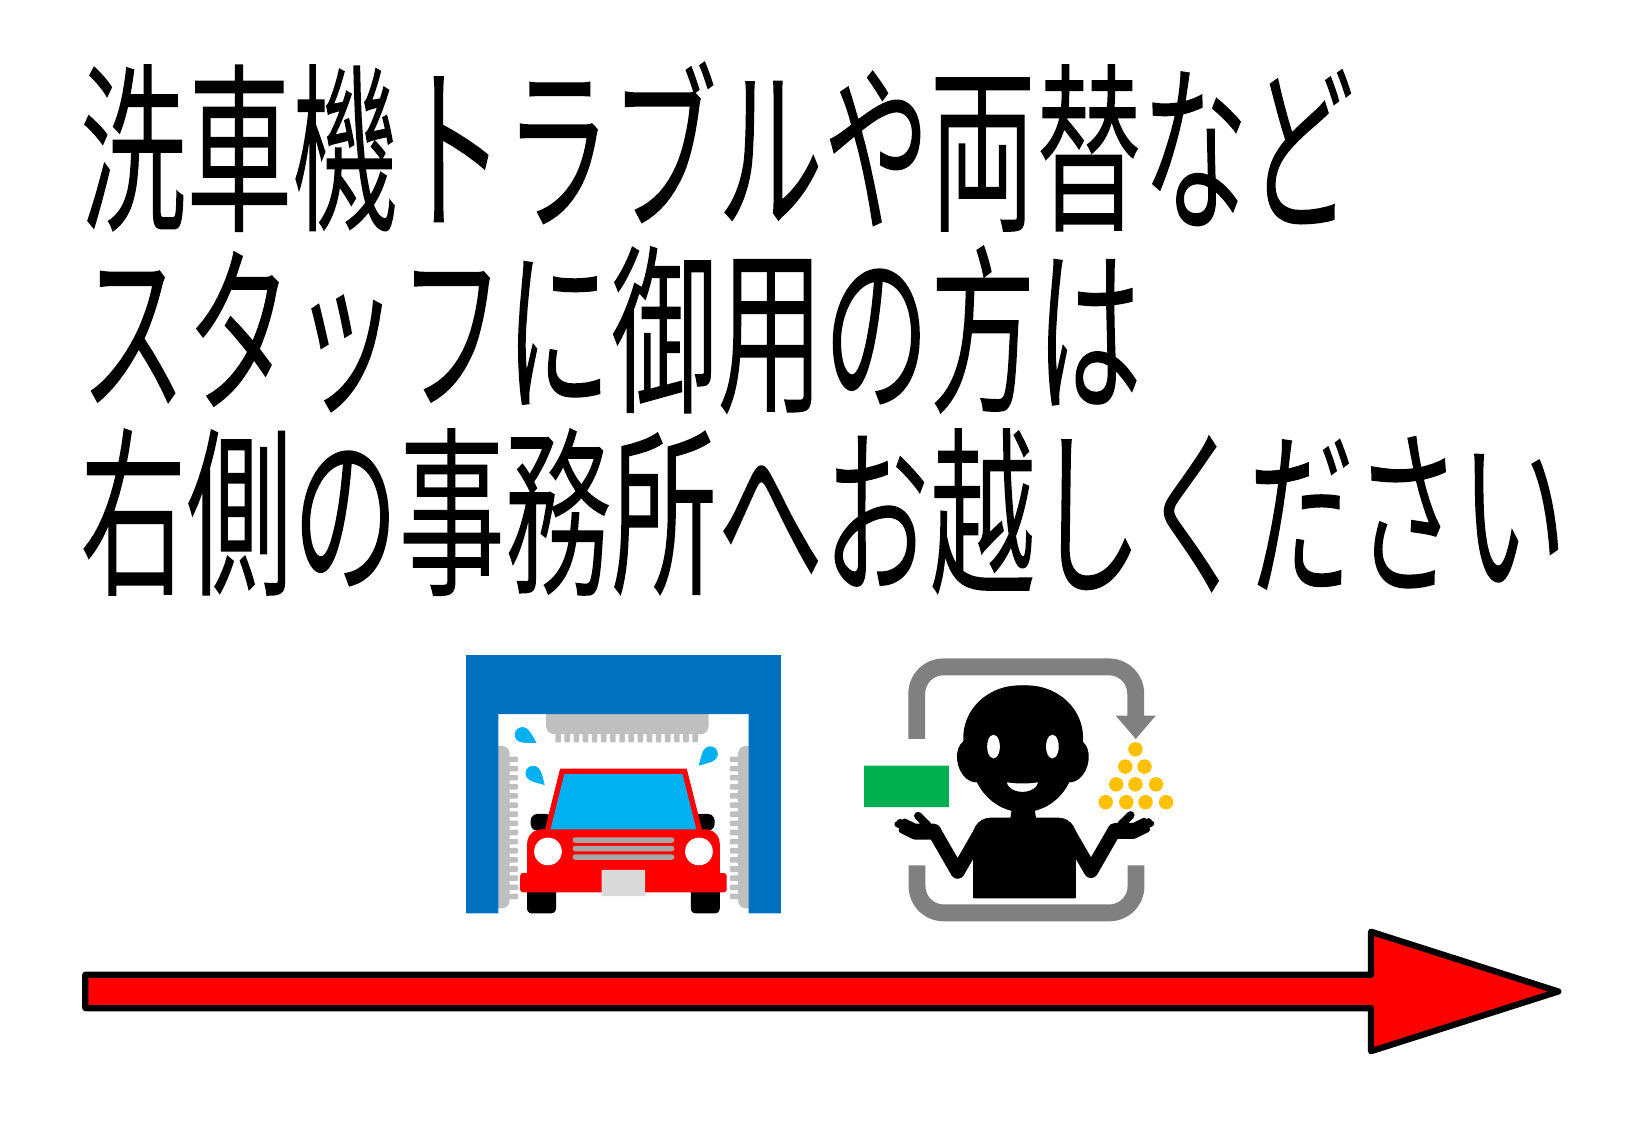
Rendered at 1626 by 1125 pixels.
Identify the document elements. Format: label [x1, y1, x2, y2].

text_box [465, 654, 782, 914]
text_box [863, 658, 1174, 922]
text_box [83, 929, 1561, 1054]
